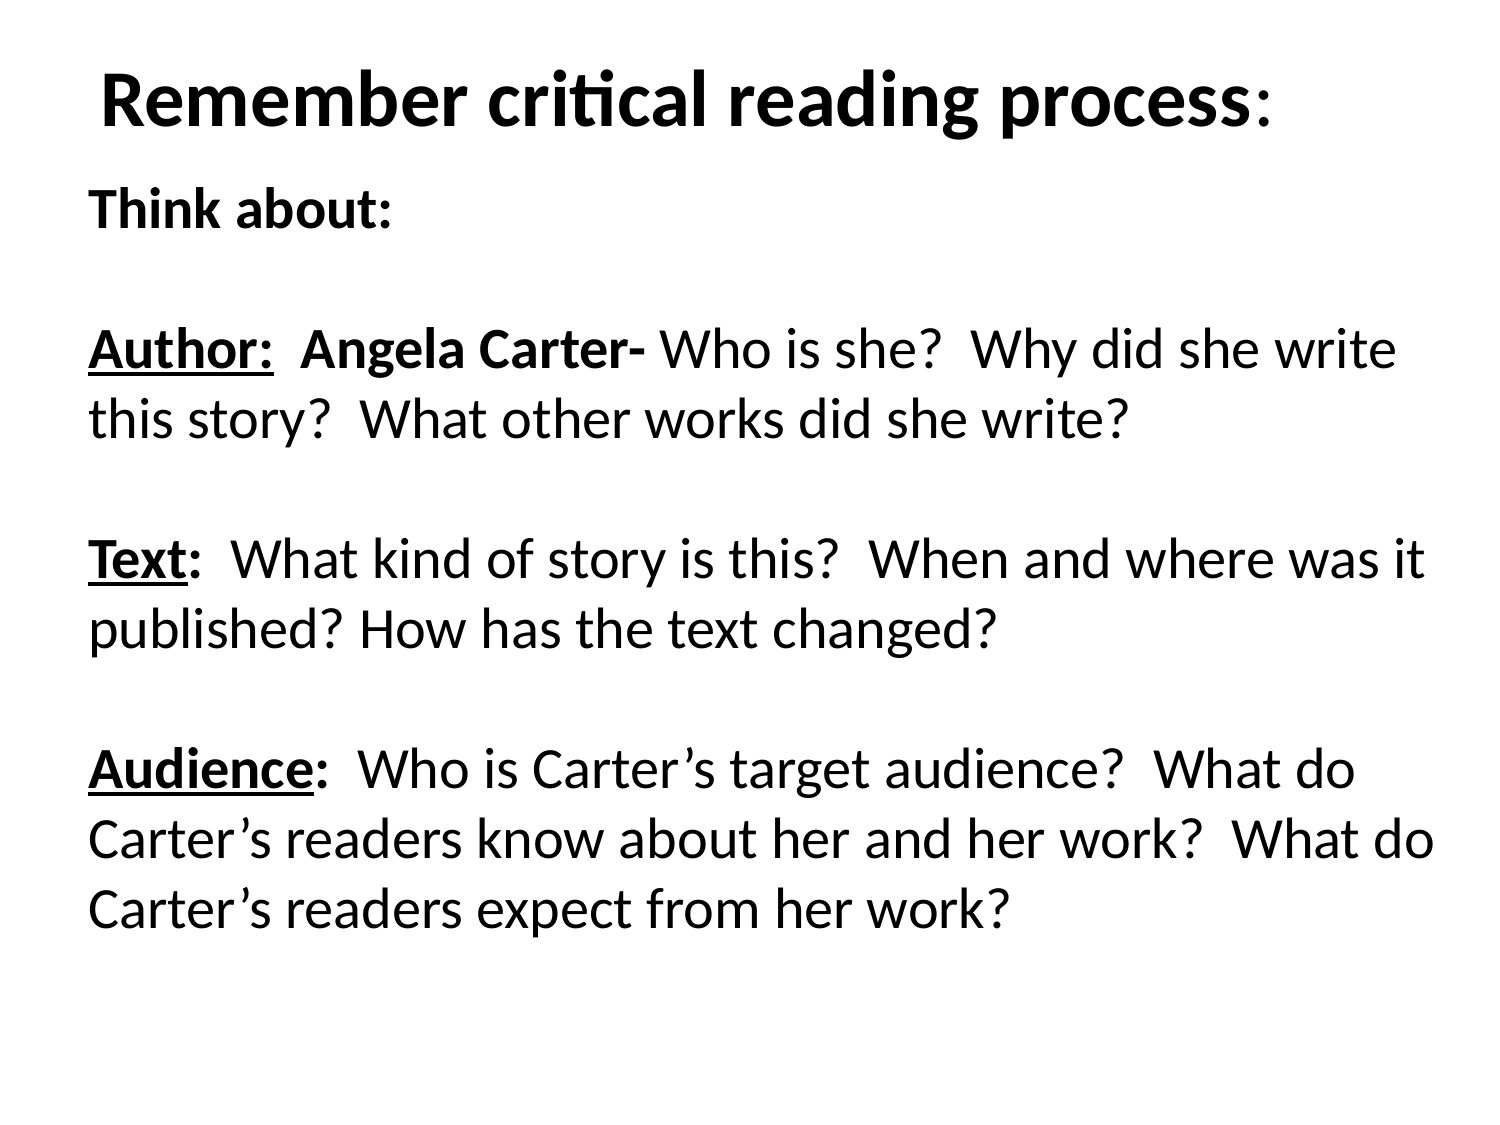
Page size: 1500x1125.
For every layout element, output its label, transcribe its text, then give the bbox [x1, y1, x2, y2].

text_box Think about: Author: Angela Carter- Who is she? Why did she write this story? What other works did she write? Text: What kind of story is this? When and where was it published? How has the text changed? Audience: Who is Carter’s target audience? What do Carter’s readers know about her and her work? What do Carter’s readers expect from her work? [73, 162, 1500, 948]
title Remember critical reading process: [12, 0, 1363, 188]
